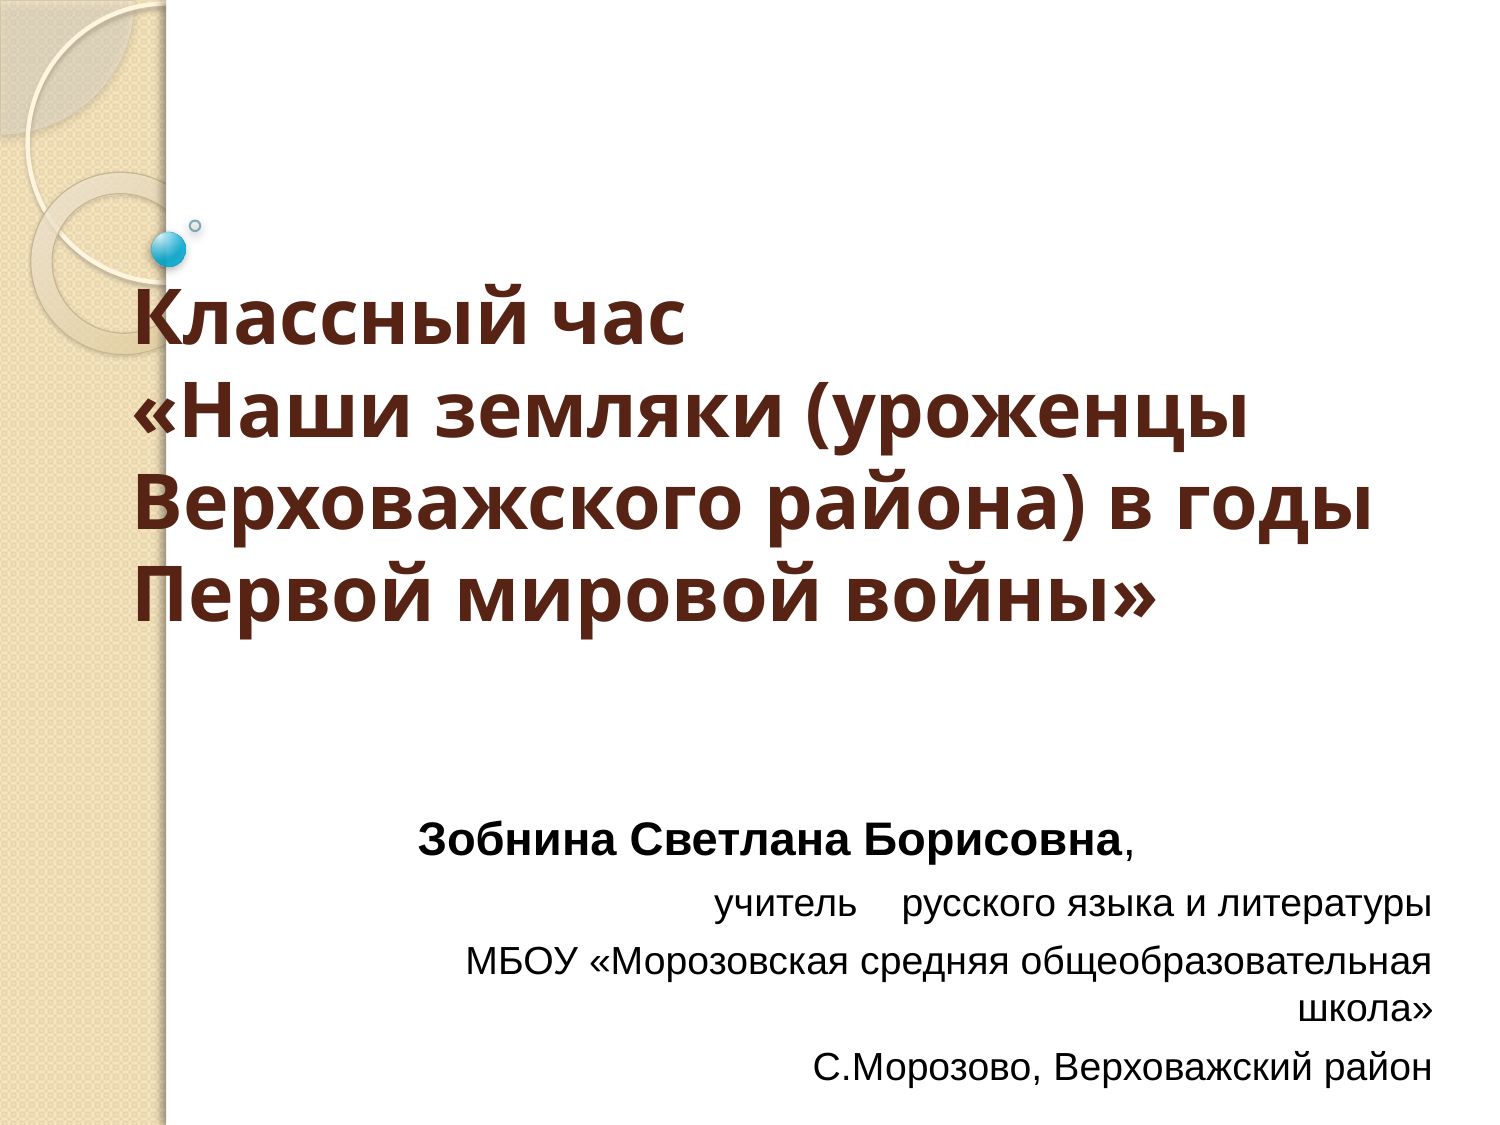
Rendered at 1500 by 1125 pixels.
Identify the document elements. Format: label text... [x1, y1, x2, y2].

title Классный час «Наши земляки (уроженцы Верховажского района) в годы Первой мировой войны» [117, 175, 1393, 645]
subtitle Зобнина Светлана Борисовна, учитель русского языка и литературы МБОУ «Морозовская средняя общеобразовательная школа» С.Морозово, Верховажский район [398, 808, 1449, 1097]
